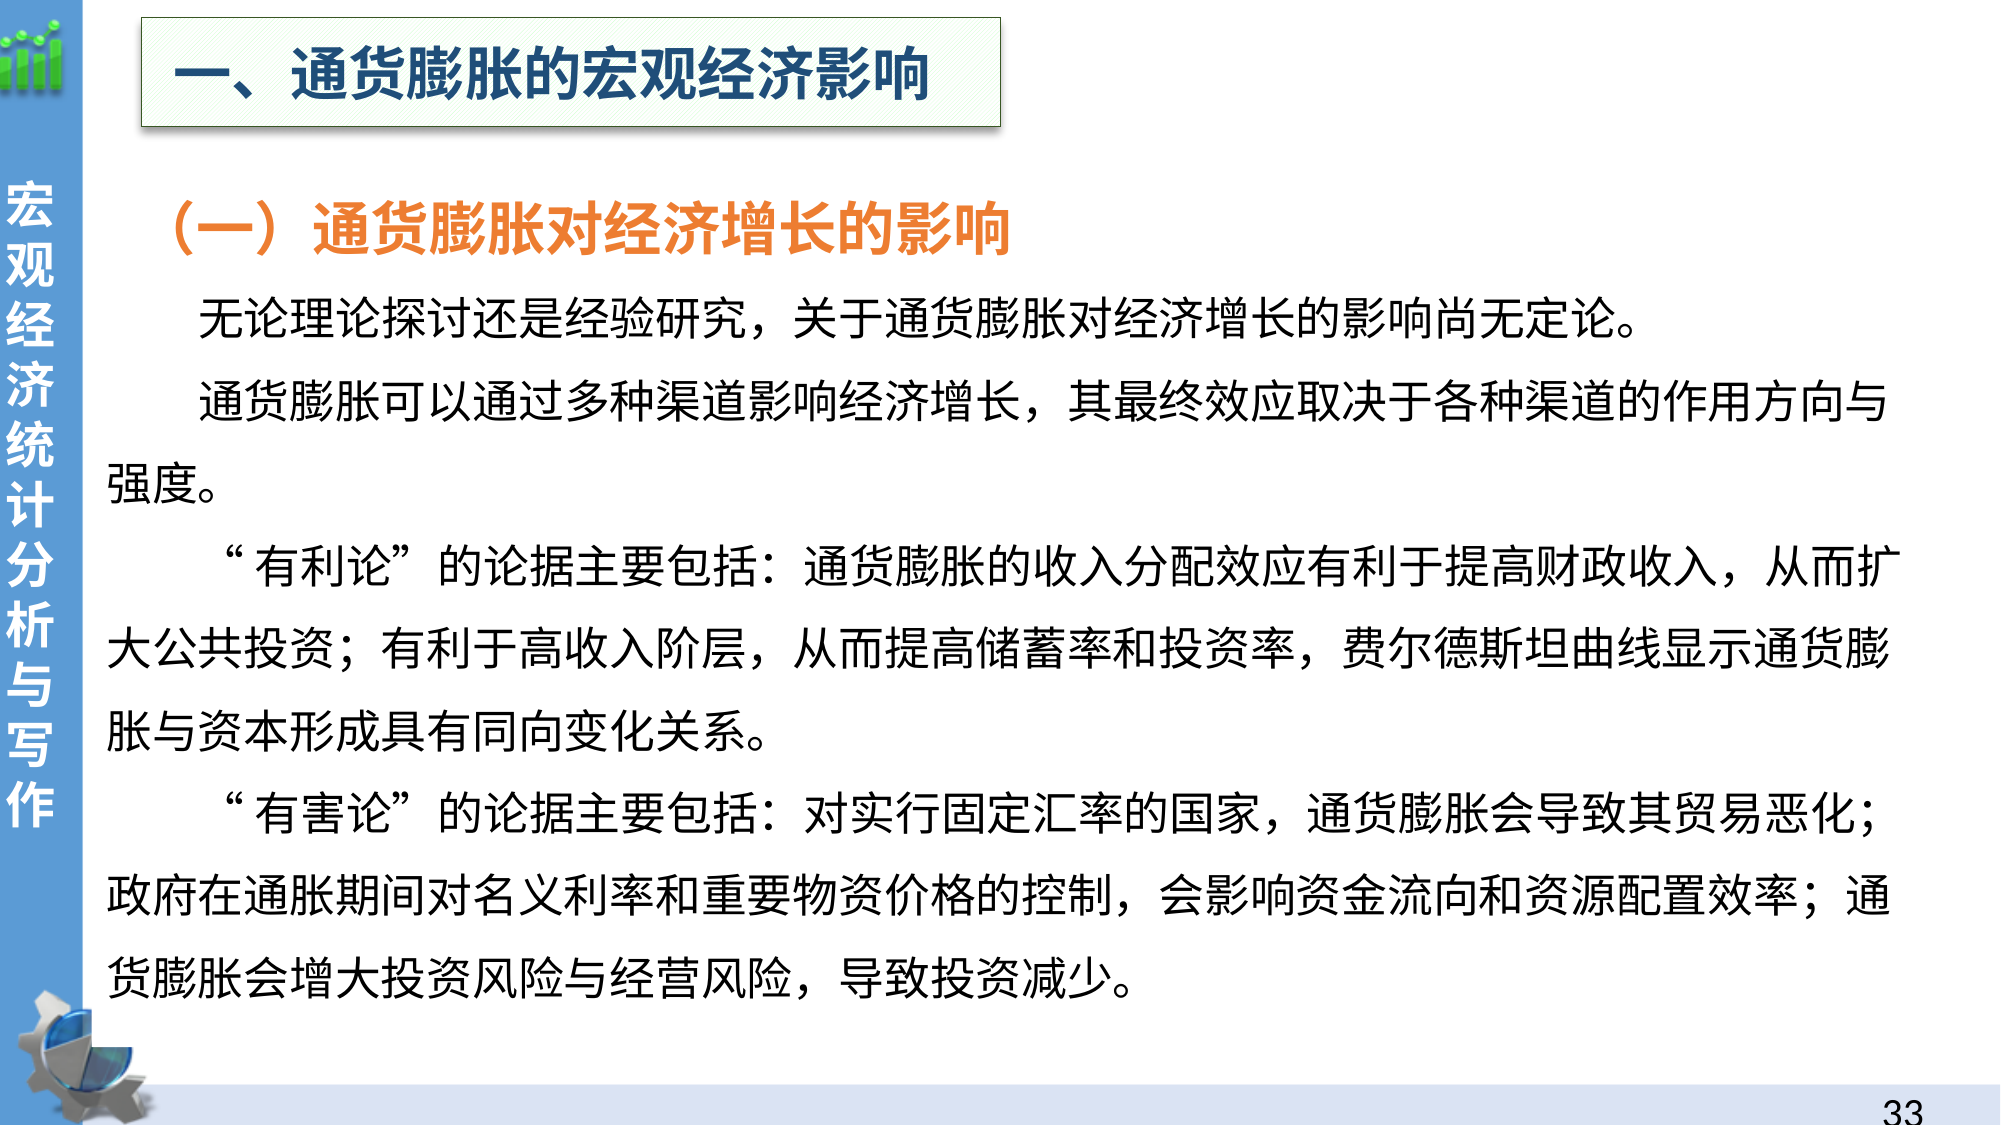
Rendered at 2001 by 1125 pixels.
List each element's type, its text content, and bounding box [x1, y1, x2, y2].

text_box （一）通货膨胀对经济增长的影响 无论理论探讨还是经验研究，关于通货膨胀对经济增长的影响尚无定论。 通货膨胀可以通过多种渠道影响经济增长，其最终效应取决于各种渠道的作用方向与强度。 “有利论”的论据主要包括：通货膨胀的收入分配效应有利于提高财政收入，从而扩大公共投资；有利于高收入阶层，从而提高储蓄率和投资率，费尔德斯坦曲线显示通货膨胀与资本形成具有同向变化关系。 “有害论”的论据主要包括：对实行固定汇率的国家，通货膨胀会导致其贸易恶化；政府在通胀期间对名义利率和重要物资价格的控制，会影响资金流向和资源配置效率；通货膨胀会增大投资风险与经营风险，导致投资减少。 [91, 150, 1948, 1048]
text_box [1786, 1085, 1940, 1125]
picture [0, 0, 2001, 1125]
text_box 一、通货膨胀的宏观经济影响 [141, 17, 1000, 127]
